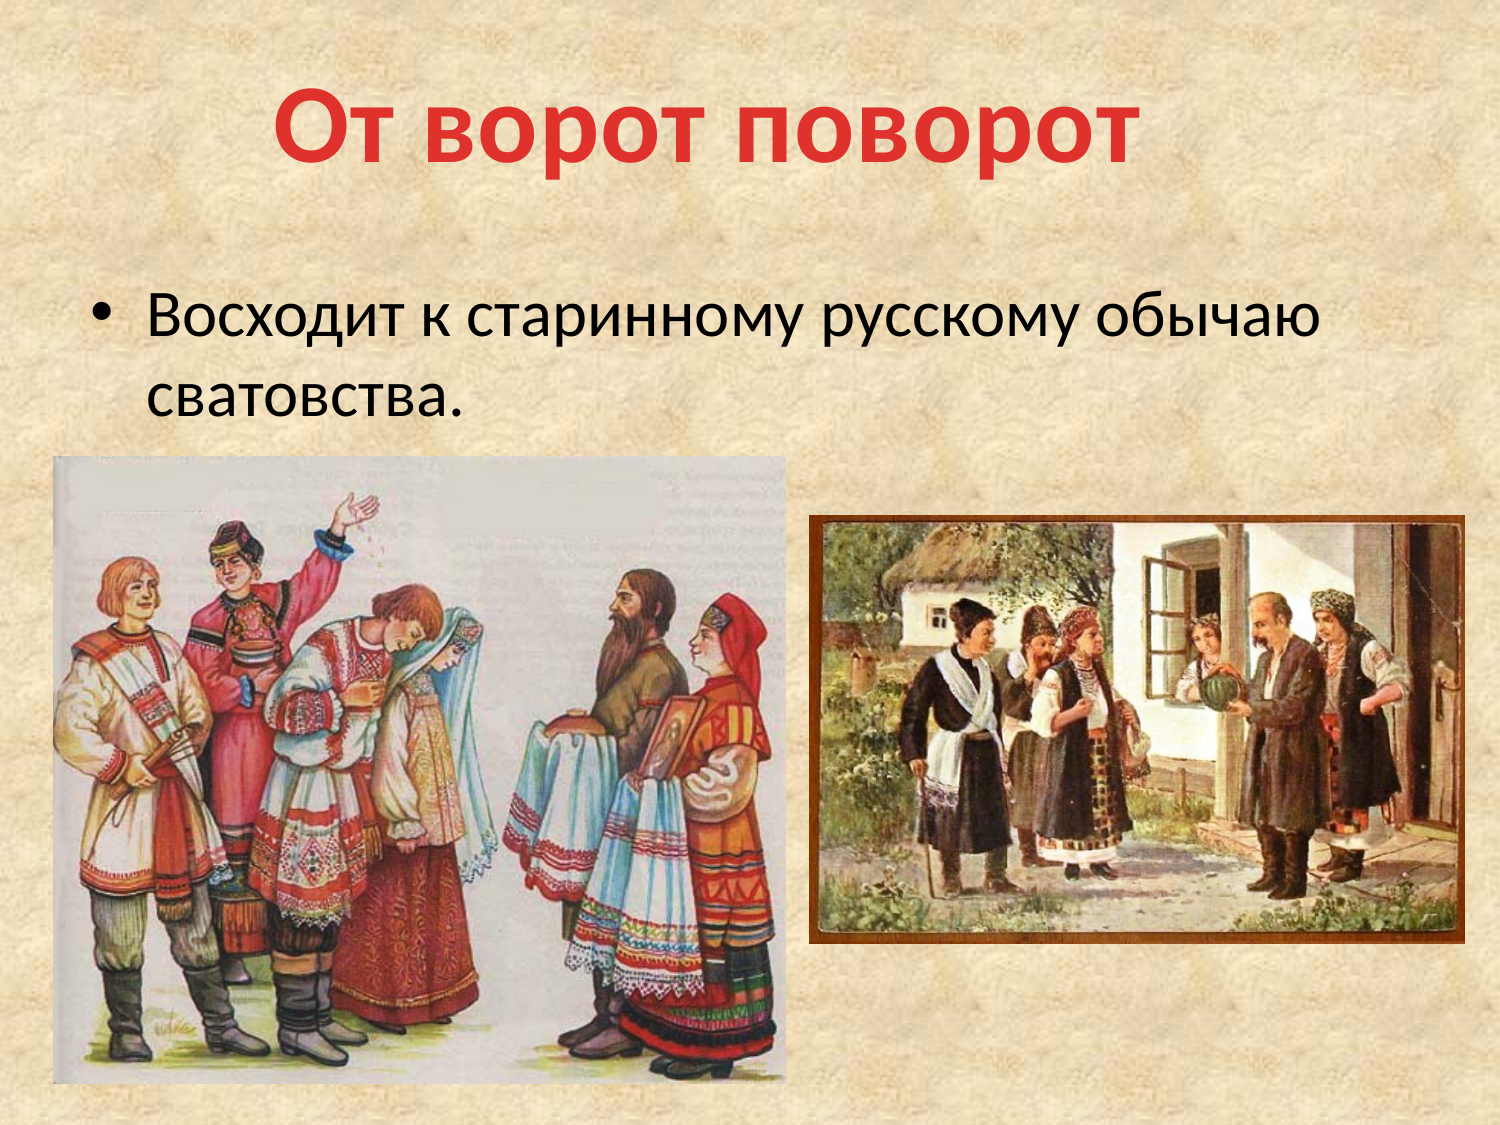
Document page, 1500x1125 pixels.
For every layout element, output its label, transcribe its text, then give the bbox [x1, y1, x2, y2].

picture [0, 0, 1500, 1125]
text_box От ворот поворот [258, 42, 1157, 193]
list Восходит к старинному русскому обычаю сватовства. [75, 262, 1425, 1005]
